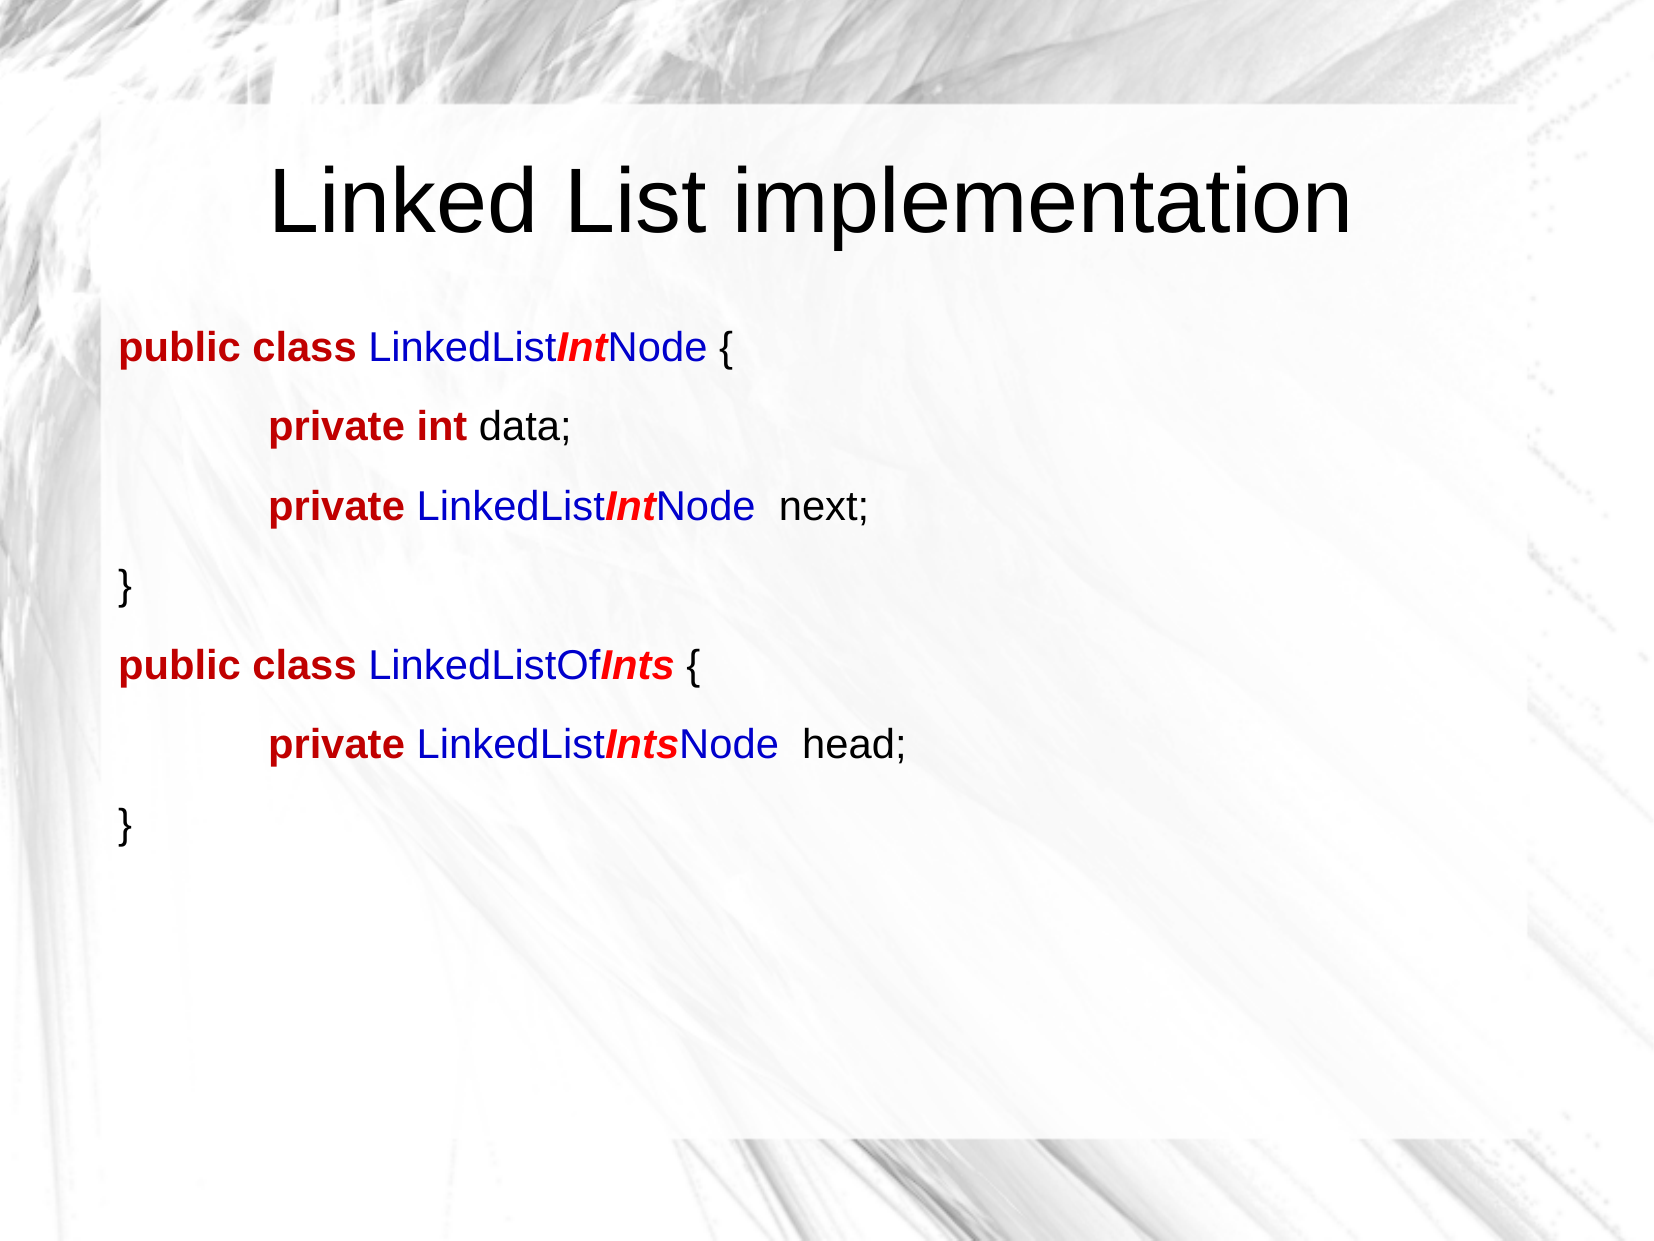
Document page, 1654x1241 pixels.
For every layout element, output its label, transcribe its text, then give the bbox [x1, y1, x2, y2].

list public class LinkedListIntNode { private int data; private LinkedListIntNode next; } public class LinkedListOfInts { private LinkedListIntsNode head; } [118, 319, 1571, 1102]
title Linked List implementation [118, 112, 1506, 281]
picture [0, 0, 1654, 1241]
